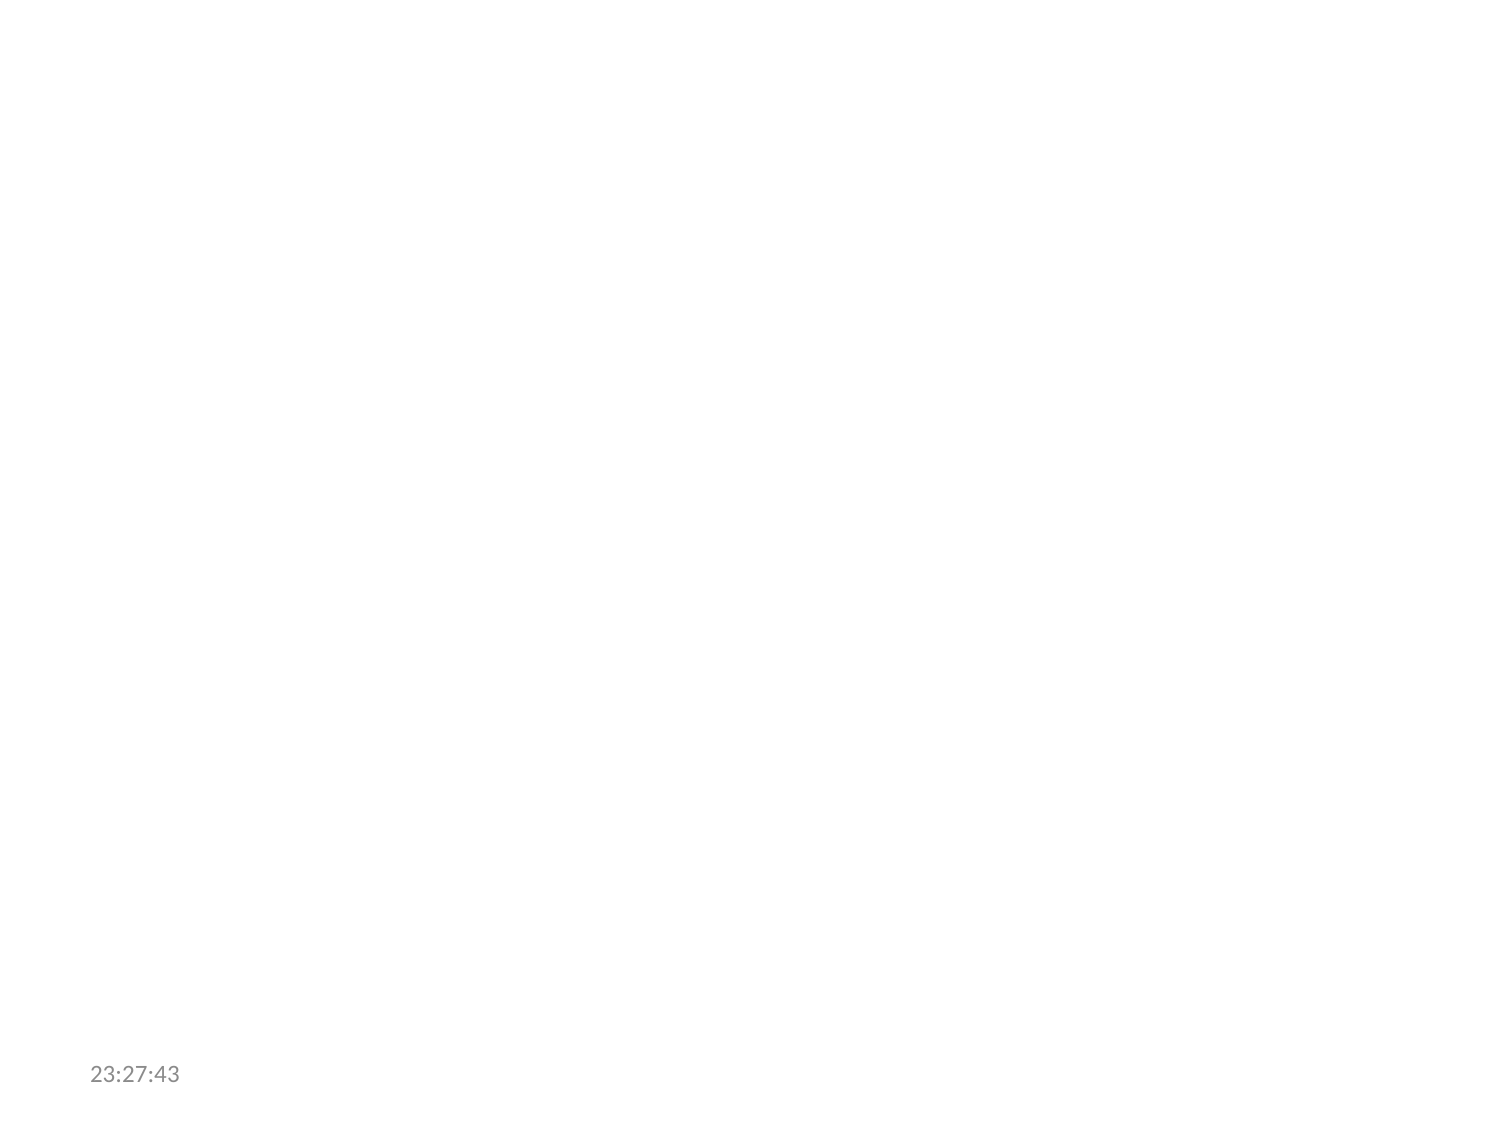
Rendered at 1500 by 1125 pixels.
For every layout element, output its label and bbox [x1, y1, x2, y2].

slide_number [75, 1042, 425, 1103]
